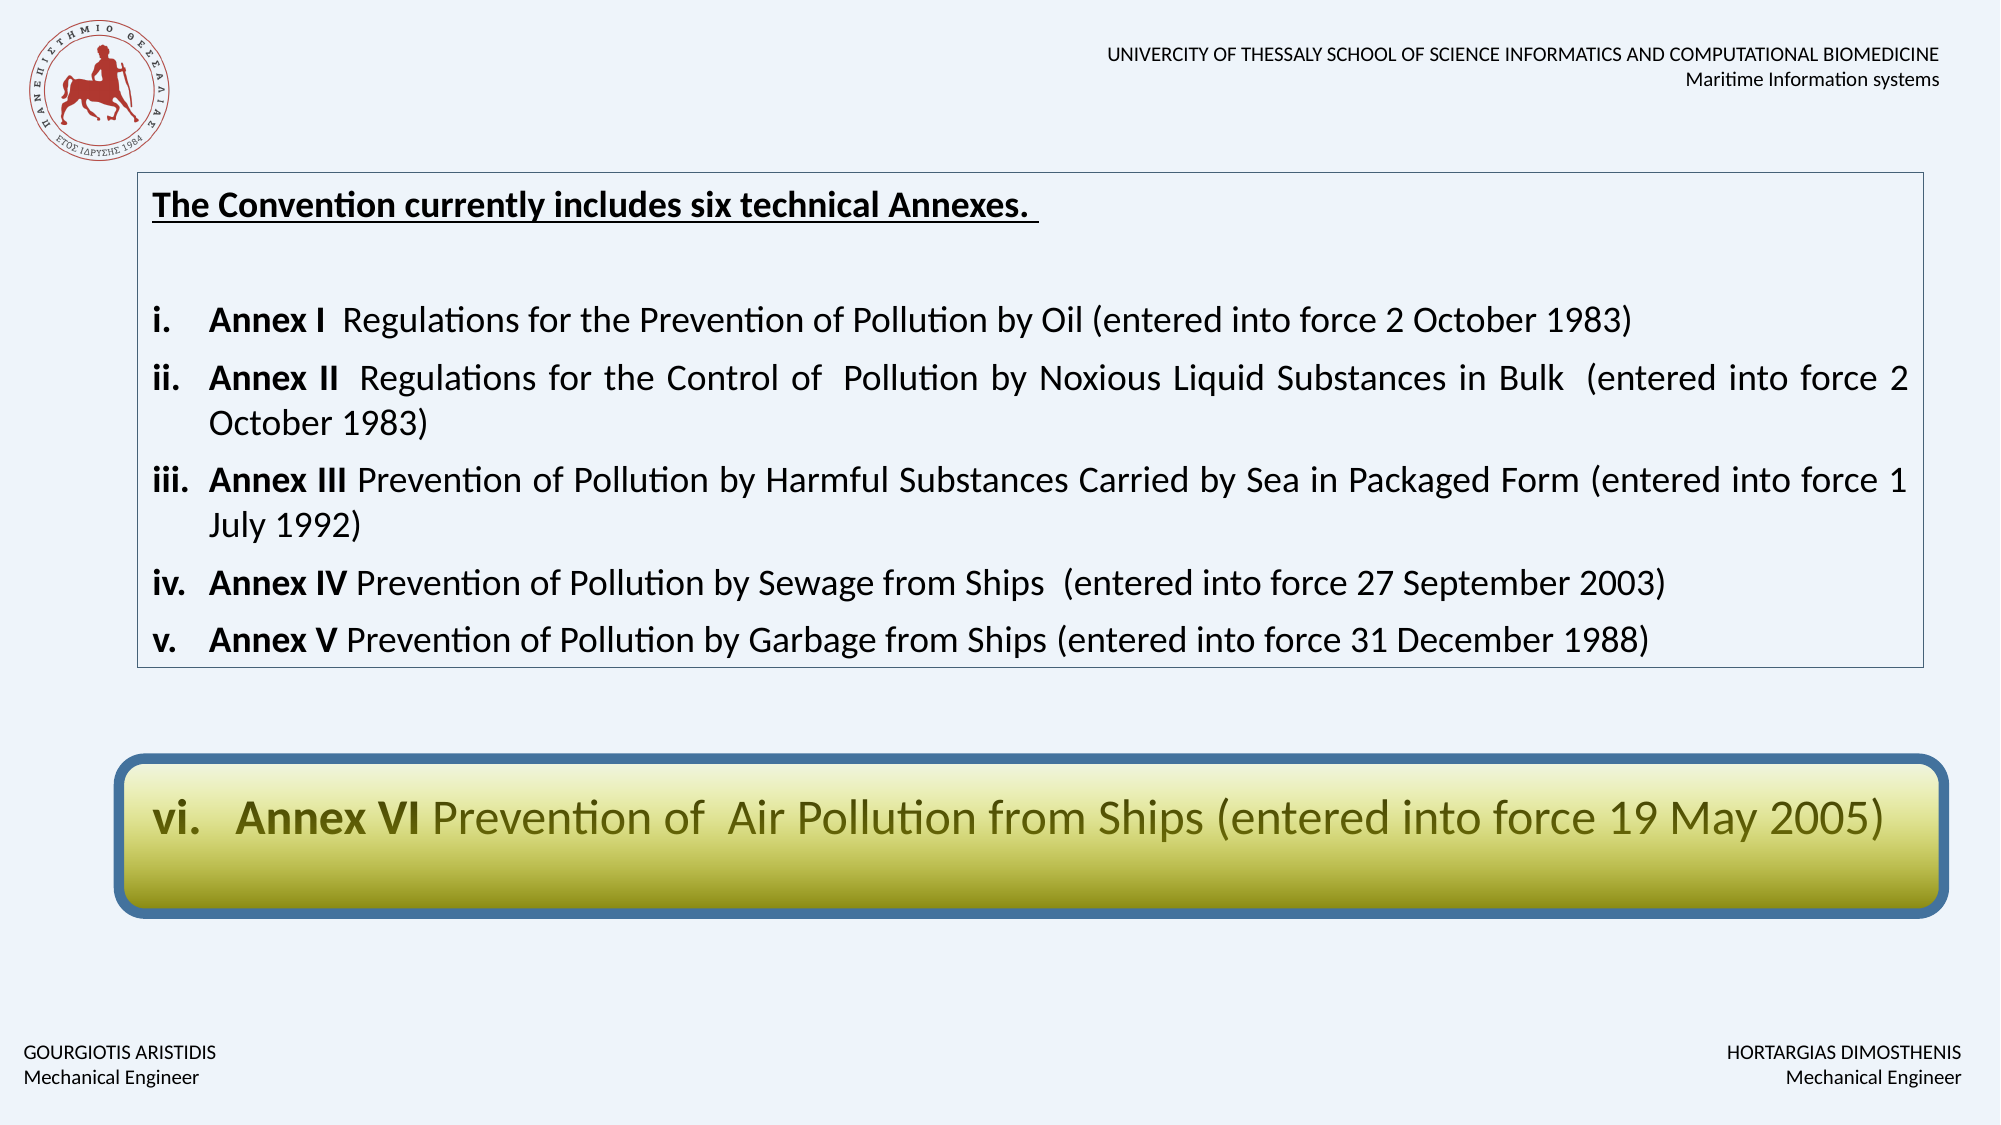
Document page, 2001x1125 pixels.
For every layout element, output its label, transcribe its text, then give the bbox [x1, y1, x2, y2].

text_box UNIVERCITY OF THESSALY SCHOOL OF SCIENCE INFORMATICS AND COMPUTATIONAL BIOMEDICINE Maritime Information systems [229, 32, 1955, 98]
text_box GOURGIOTIS ARISTIDIS HORTARGIAS DIMOSTHENIS Mechanical Engineer Mechanical Engineer [8, 1030, 1984, 1096]
text_box The Convention currently includes six technical Annexes. Annex I Regulations for the Prevention of Pollution by Oil (entered into force 2 October 1983) Annex II Regulations for the Control of Pollution by Noxious Liquid Substances in Bulk (entered into force 2 October 1983) Annex III Prevention of Pollution by Harmful Substances Carried by Sea in Packaged Form (entered into force 1 July 1992) Annex IV Prevention of Pollution by Sewage from Ships (entered into force 27 September 2003) Annex V Prevention of Pollution by Garbage from Ships (entered into force 31 December 1988) [137, 172, 1924, 668]
text_box [117, 757, 1945, 915]
picture [27, 20, 172, 162]
